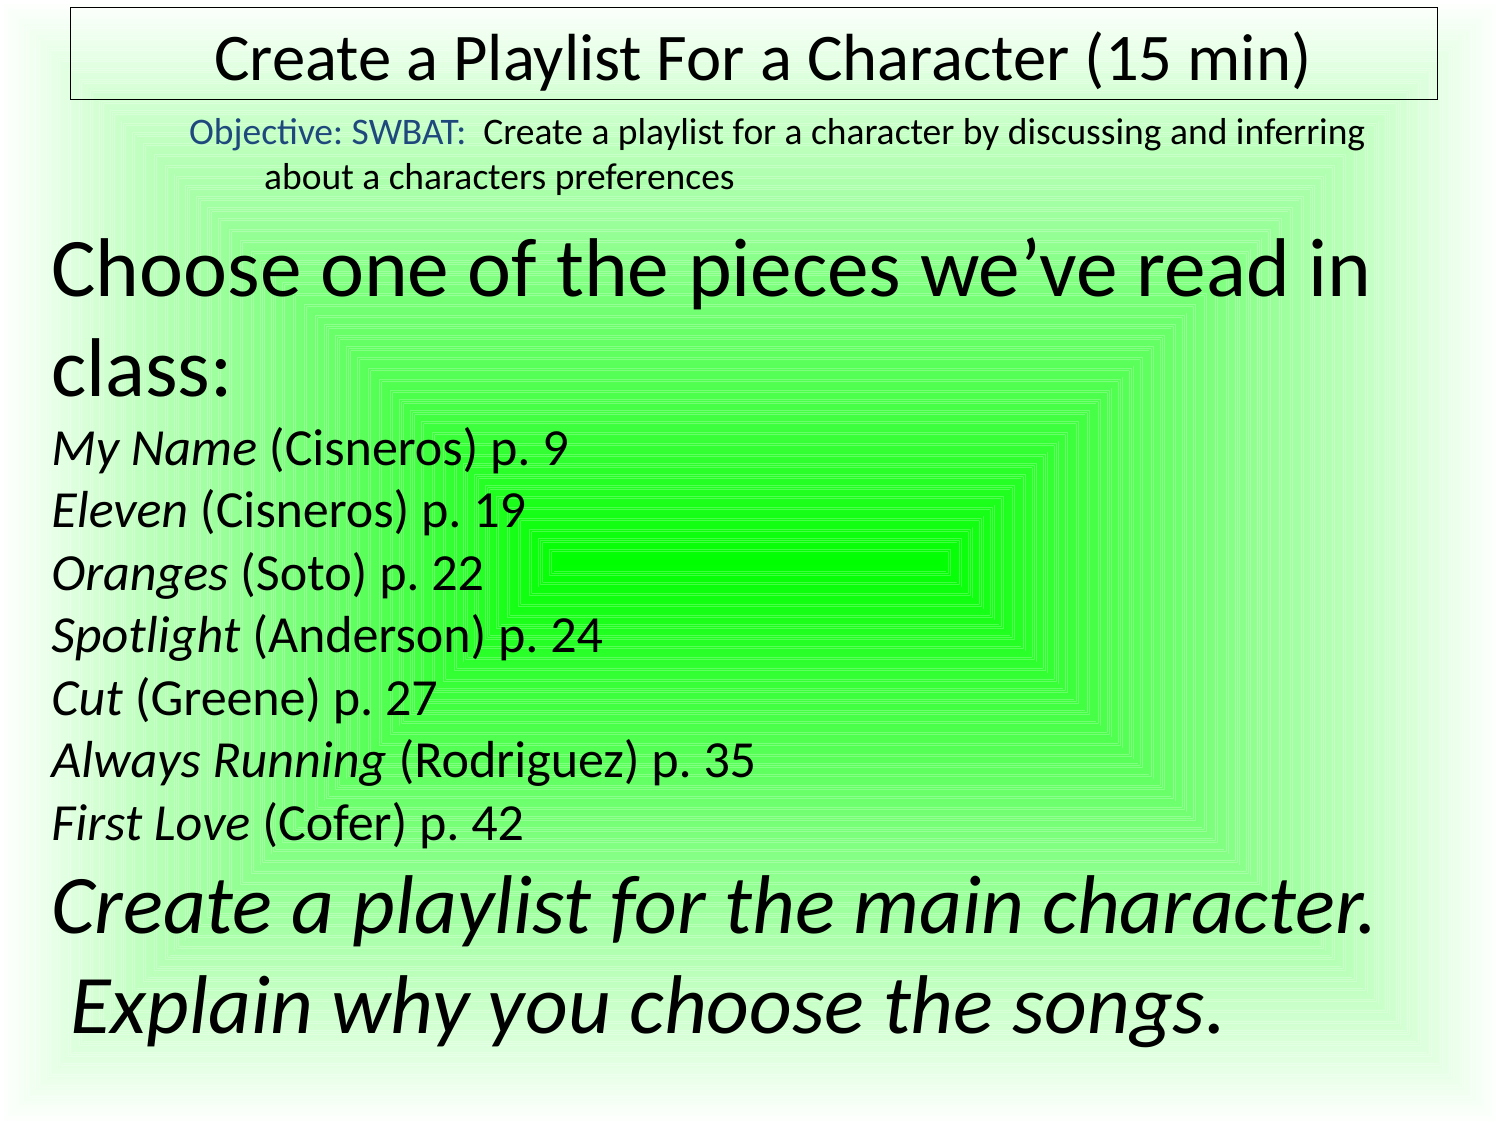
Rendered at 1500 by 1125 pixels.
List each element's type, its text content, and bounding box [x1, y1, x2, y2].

text_box Objective: SWBAT: Create a playlist for a character by discussing and inferring about a characters preferences [70, 99, 1413, 205]
text_box Choose one of the pieces we’ve read in class: My Name (Cisneros) p. 9 Eleven (Cisneros) p. 19 Oranges (Soto) p. 22 Spotlight (Anderson) p. 24 Cut (Greene) p. 27 Always Running (Rodriguez) p. 35 First Love (Cofer) p. 42 Create a playlist for the main character. Explain why you choose the songs. [36, 205, 1413, 1058]
title Create a Playlist For a Character (15 min) [70, 7, 1438, 100]
